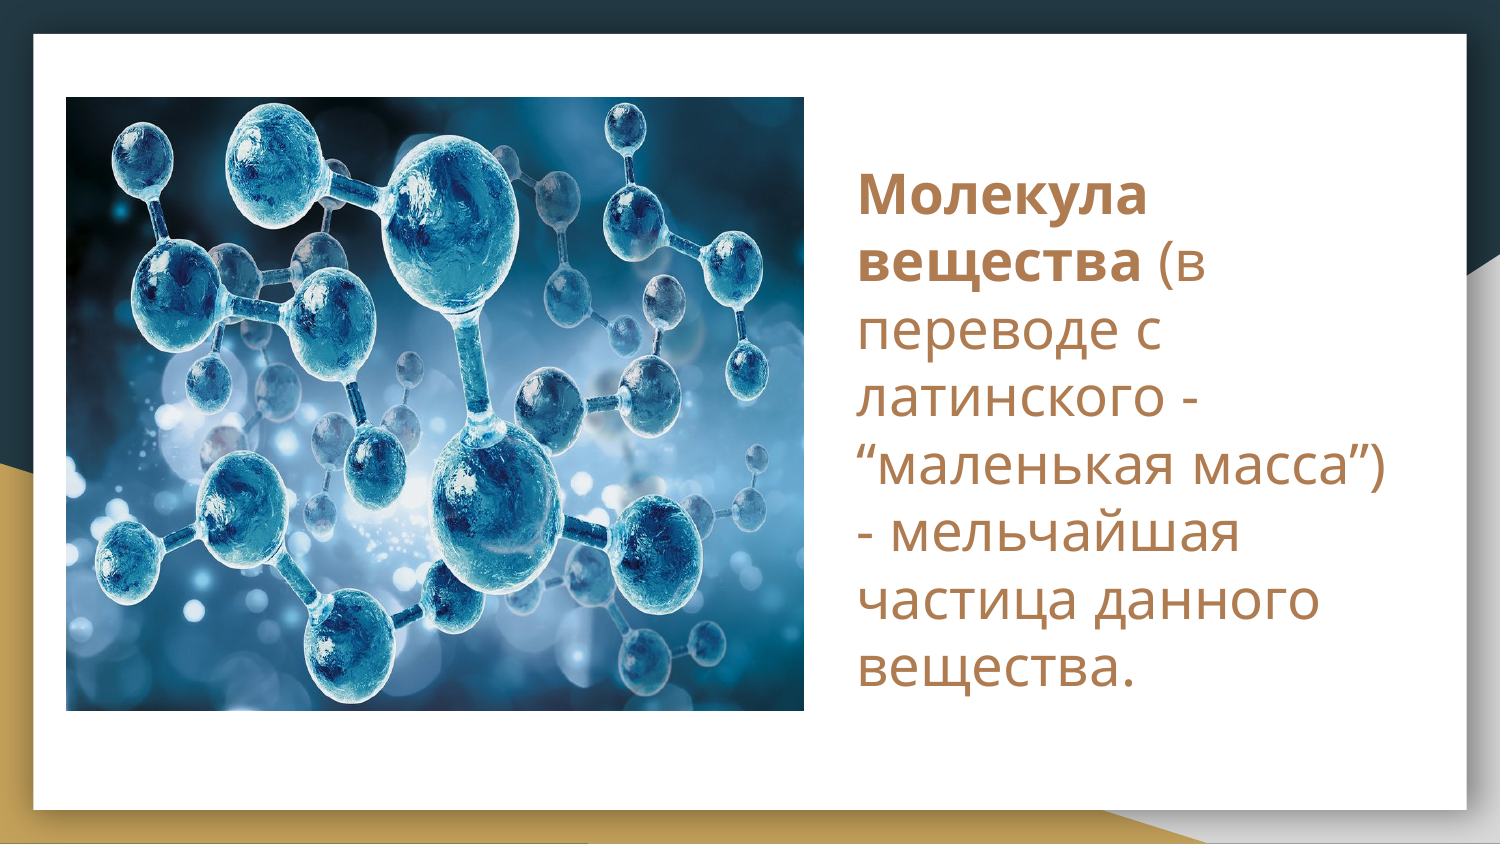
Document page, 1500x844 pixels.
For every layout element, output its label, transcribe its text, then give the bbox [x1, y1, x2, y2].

picture [65, 96, 805, 711]
text_box Молекула вещества (в переводе с латинского - “маленькая масса”) - мельчайшая частица данного вещества. [841, 142, 1426, 713]
